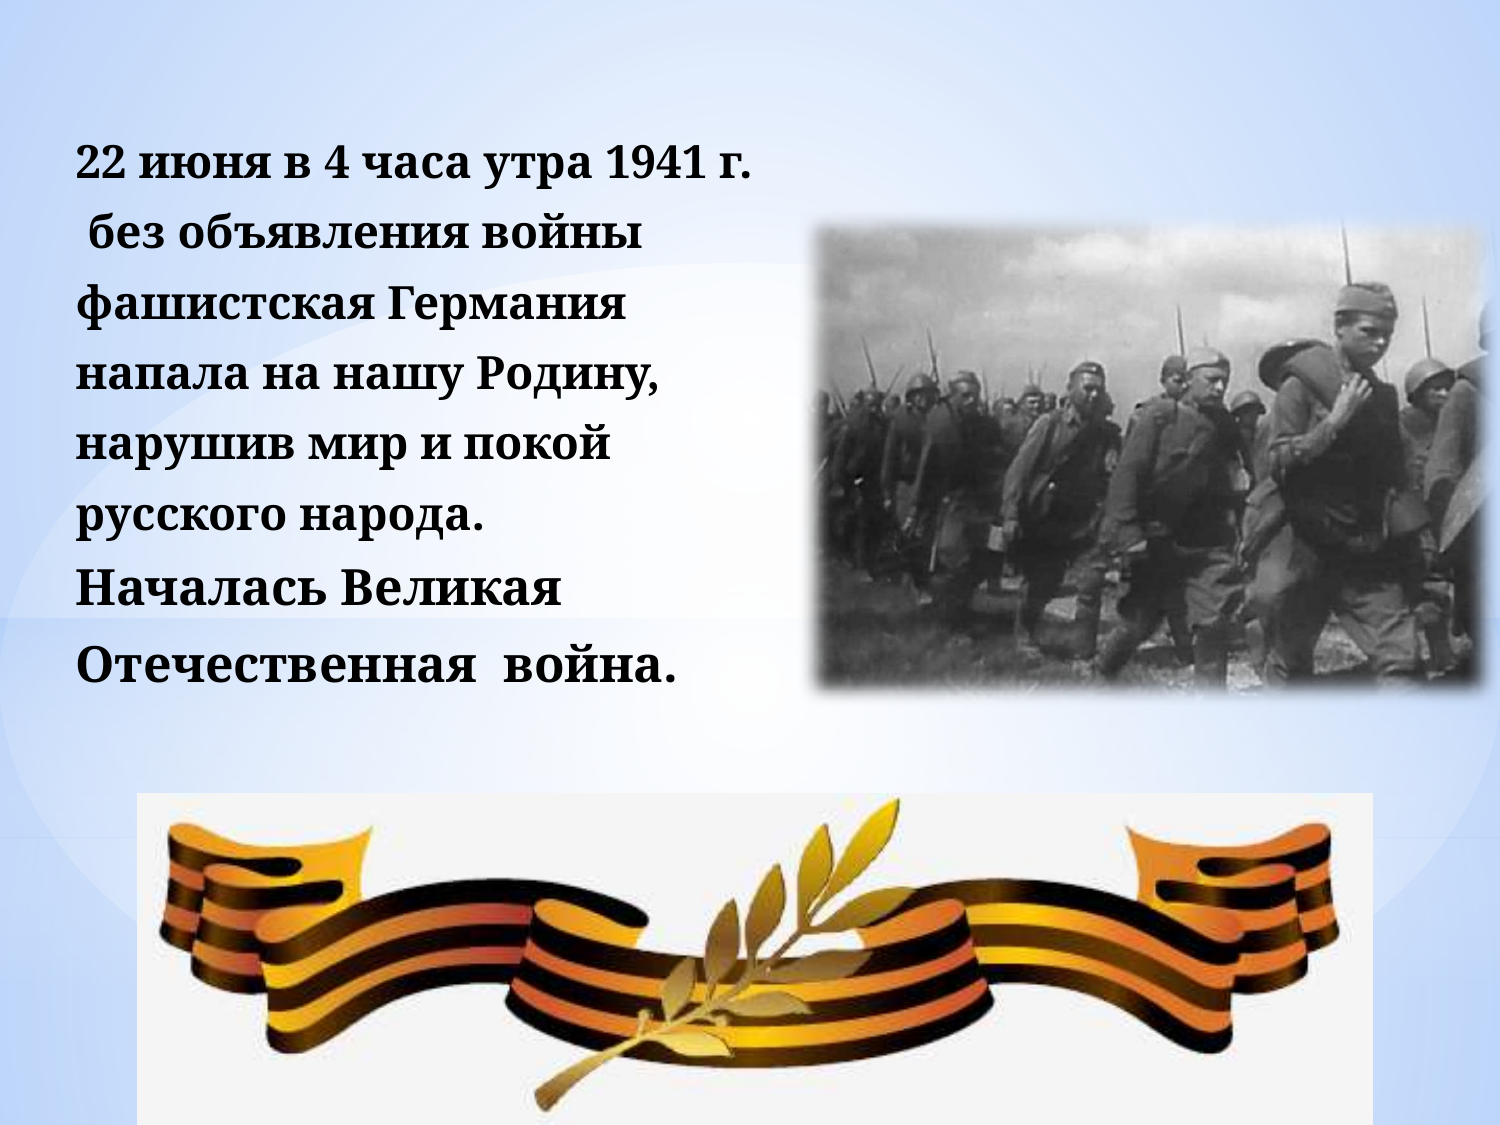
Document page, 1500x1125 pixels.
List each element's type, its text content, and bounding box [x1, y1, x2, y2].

list 22 июня в 4 часа утра 1941 г. без объявления войны фашистская Германия напала на нашу Родину, нарушив мир и покой русского народа. Началась Великая Отечественная война. [53, 125, 1104, 826]
picture [797, 207, 1500, 706]
picture [137, 793, 1374, 1125]
